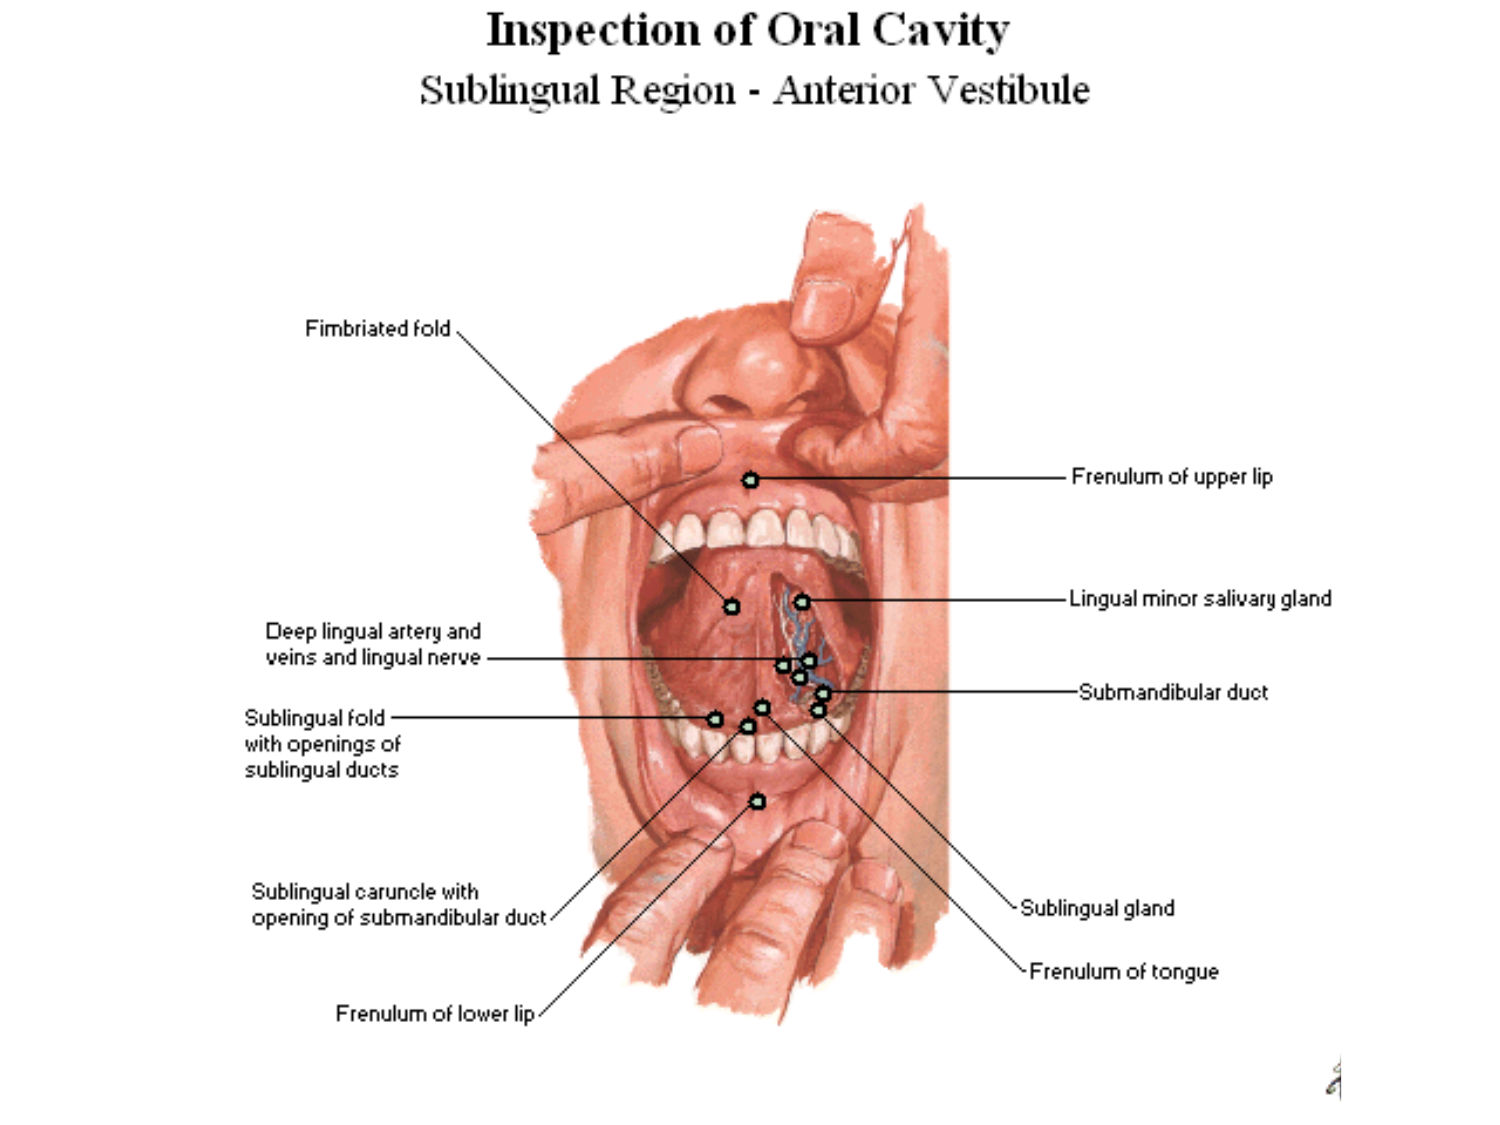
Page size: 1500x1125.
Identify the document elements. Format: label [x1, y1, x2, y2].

picture [135, 0, 1342, 1102]
